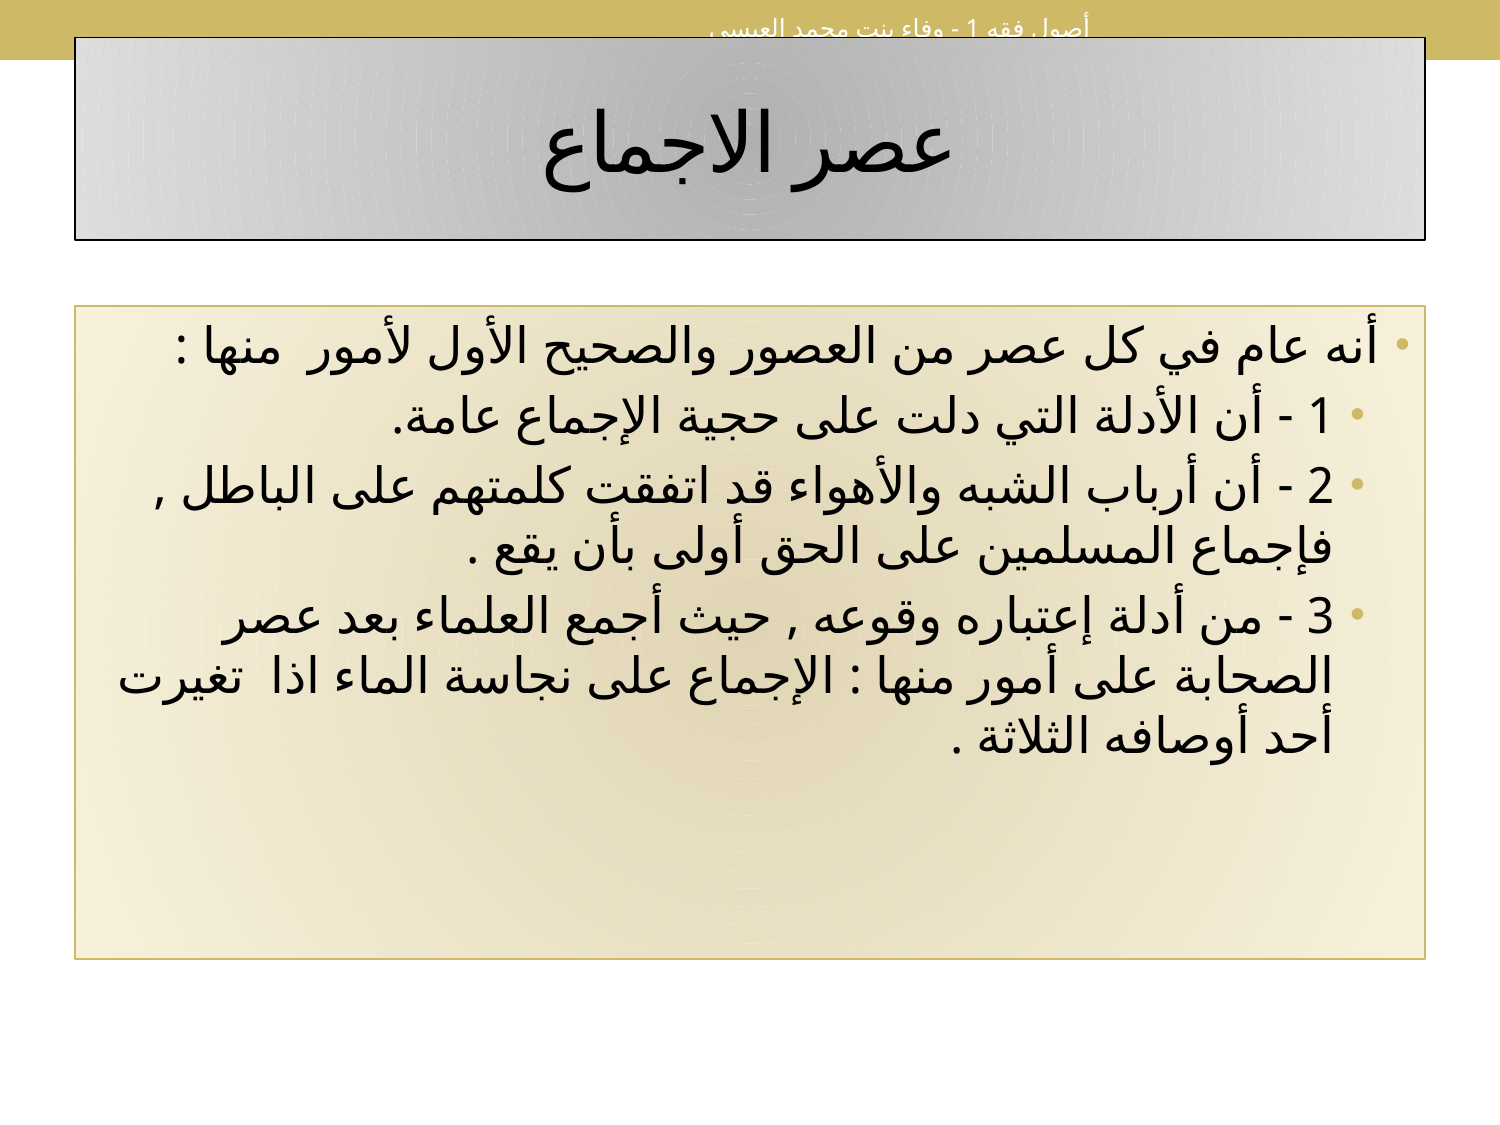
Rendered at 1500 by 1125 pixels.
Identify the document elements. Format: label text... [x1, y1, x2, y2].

title عصر الاجماع [74, 37, 1426, 241]
footer أصول فقه 1 - وفاء بنت محمد العيسى [562, 3, 1238, 57]
list أنه عام في كل عصر من العصور والصحيح الأول لأمور منها : 1 - أن الأدلة التي دلت على حجية الإجماع عامة. 2 - أن أرباب الشبه والأهواء قد اتفقت كلمتهم على الباطل , فإجماع المسلمين على الحق أولى بأن يقع . 3 - من أدلة إعتباره وقوعه , حيث أجمع العلماء بعد عصر الصحابة على أمور منها : الإجماع على نجاسة الماء اذا تغيرت أحد أوصافه الثلاثة . [74, 305, 1426, 960]
